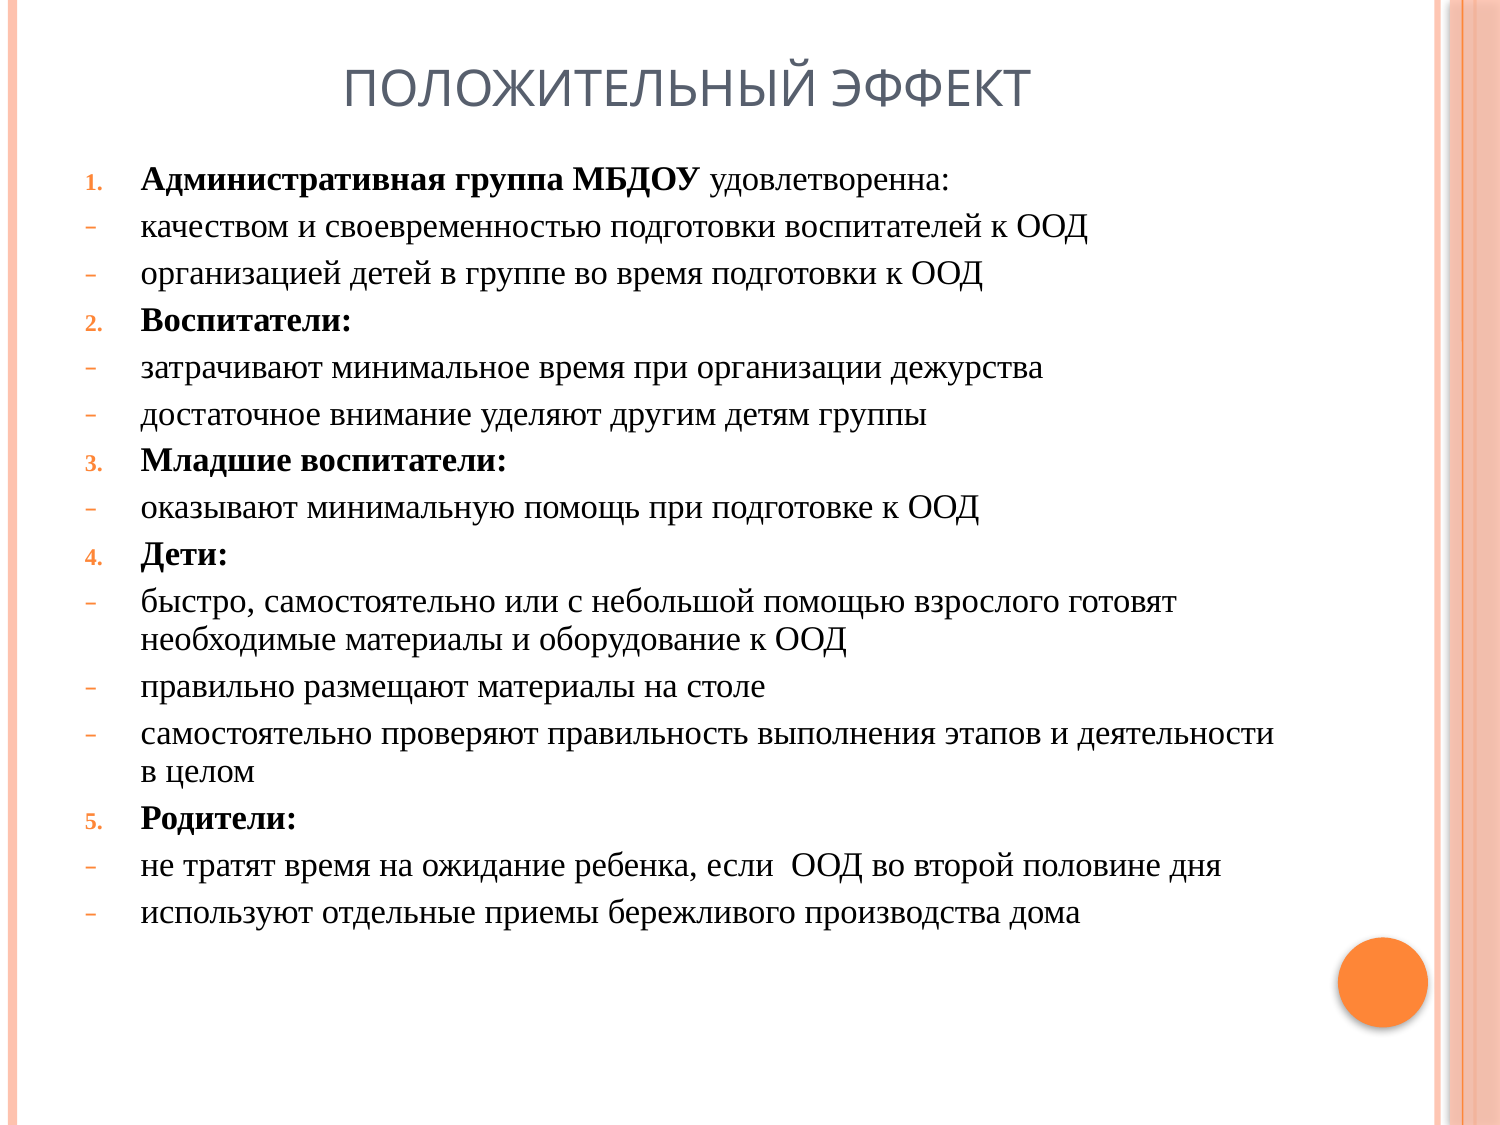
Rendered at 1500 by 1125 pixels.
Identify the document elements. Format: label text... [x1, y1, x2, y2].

list Административная группа МБДОУ удовлетворенна: качеством и своевременностью подготовки воспитателей к ООД организацией детей в группе во время подготовки к ООД Воспитатели: затрачивают минимальное время при организации дежурства достаточное внимание уделяют другим детям группы Младшие воспитатели: оказывают минимальную помощь при подготовке к ООД Дети: быстро, самостоятельно или с небольшой помощью взрослого готовят необходимые материалы и оборудование к ООД правильно размещают материалы на столе самостоятельно проверяют правильность выполнения этапов и деятельности в целом Родители: не тратят время на ожидание ребенка, если ООД во второй половине дня используют отдельные приемы бережливого производства дома [70, 152, 1296, 952]
title Положительный эффект [75, 45, 1300, 129]
